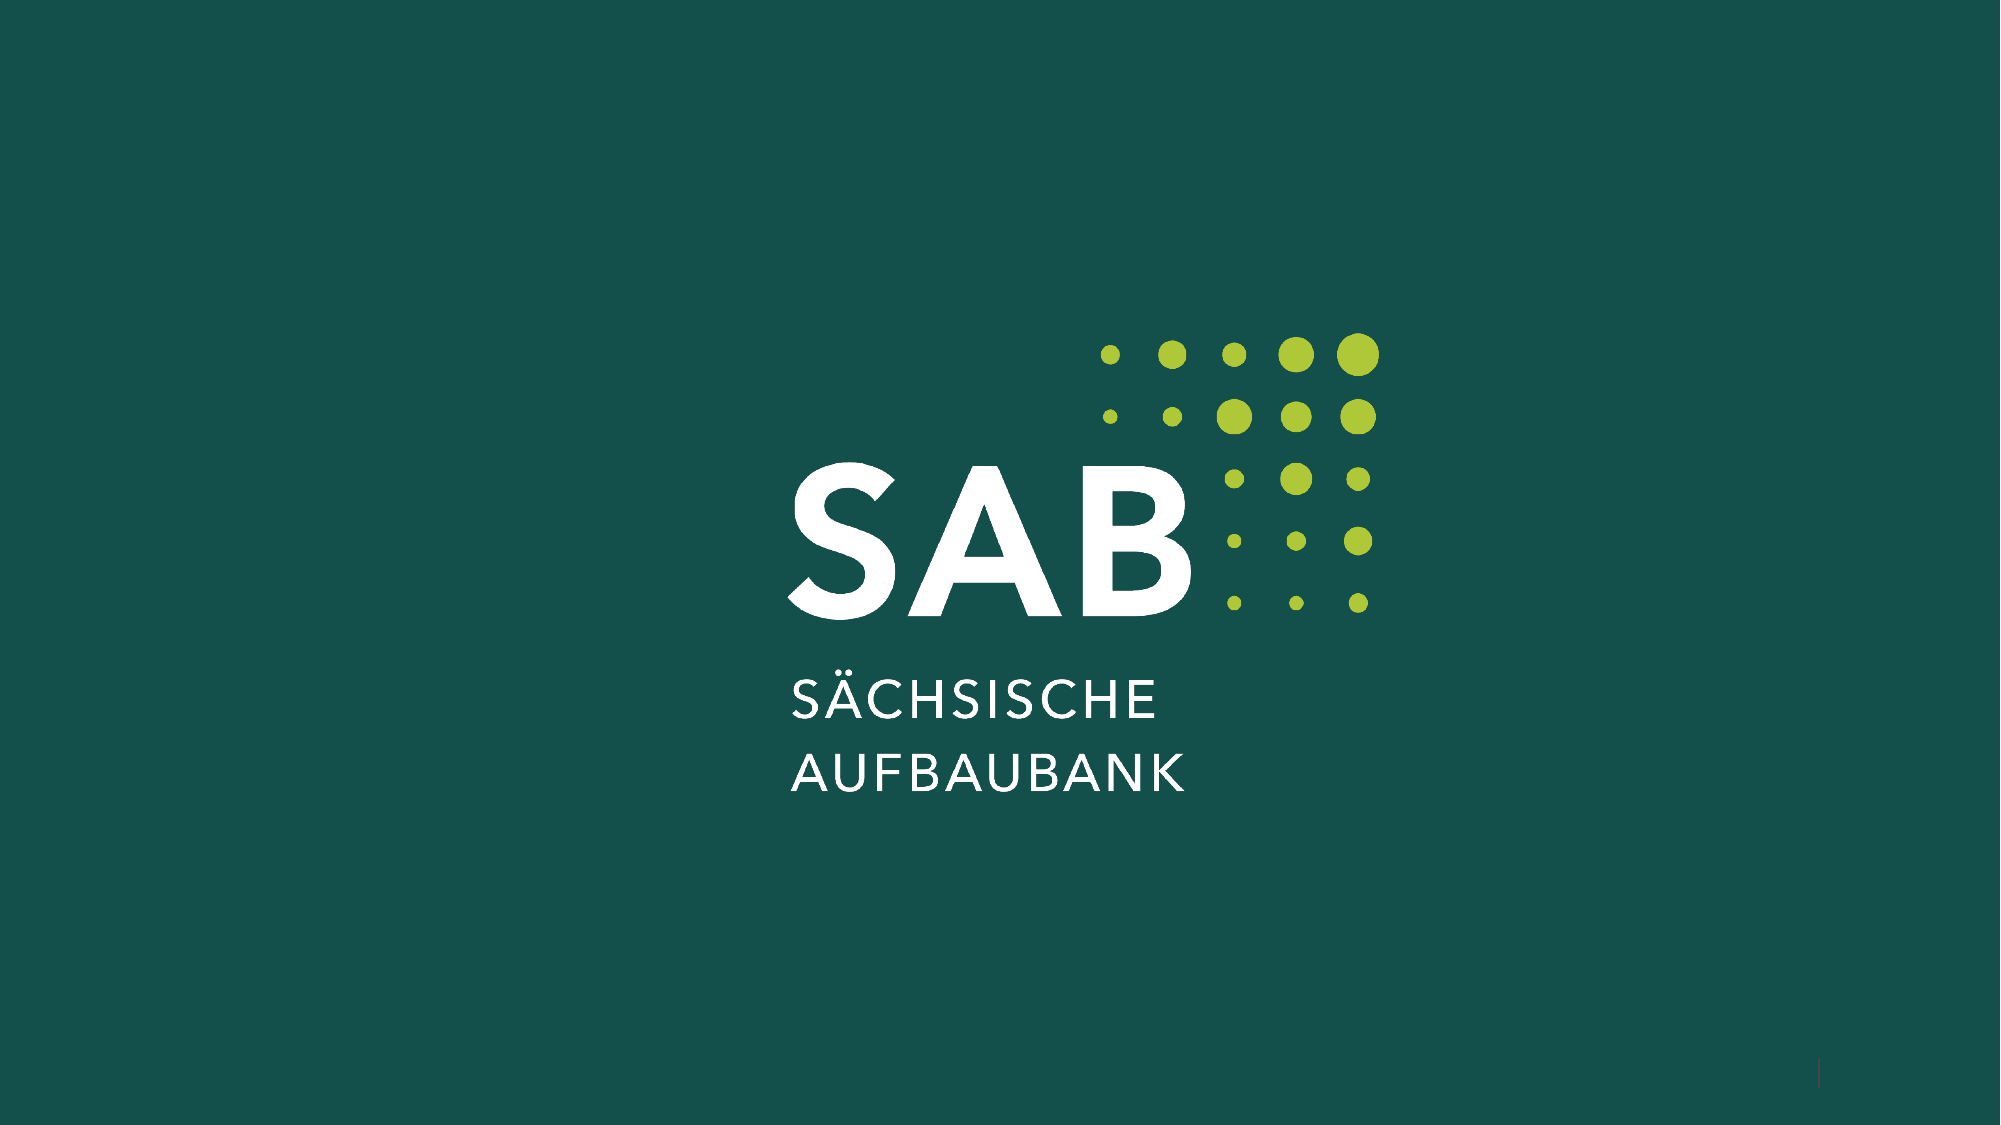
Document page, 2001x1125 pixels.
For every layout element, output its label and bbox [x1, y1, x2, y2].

picture [786, 333, 1379, 792]
